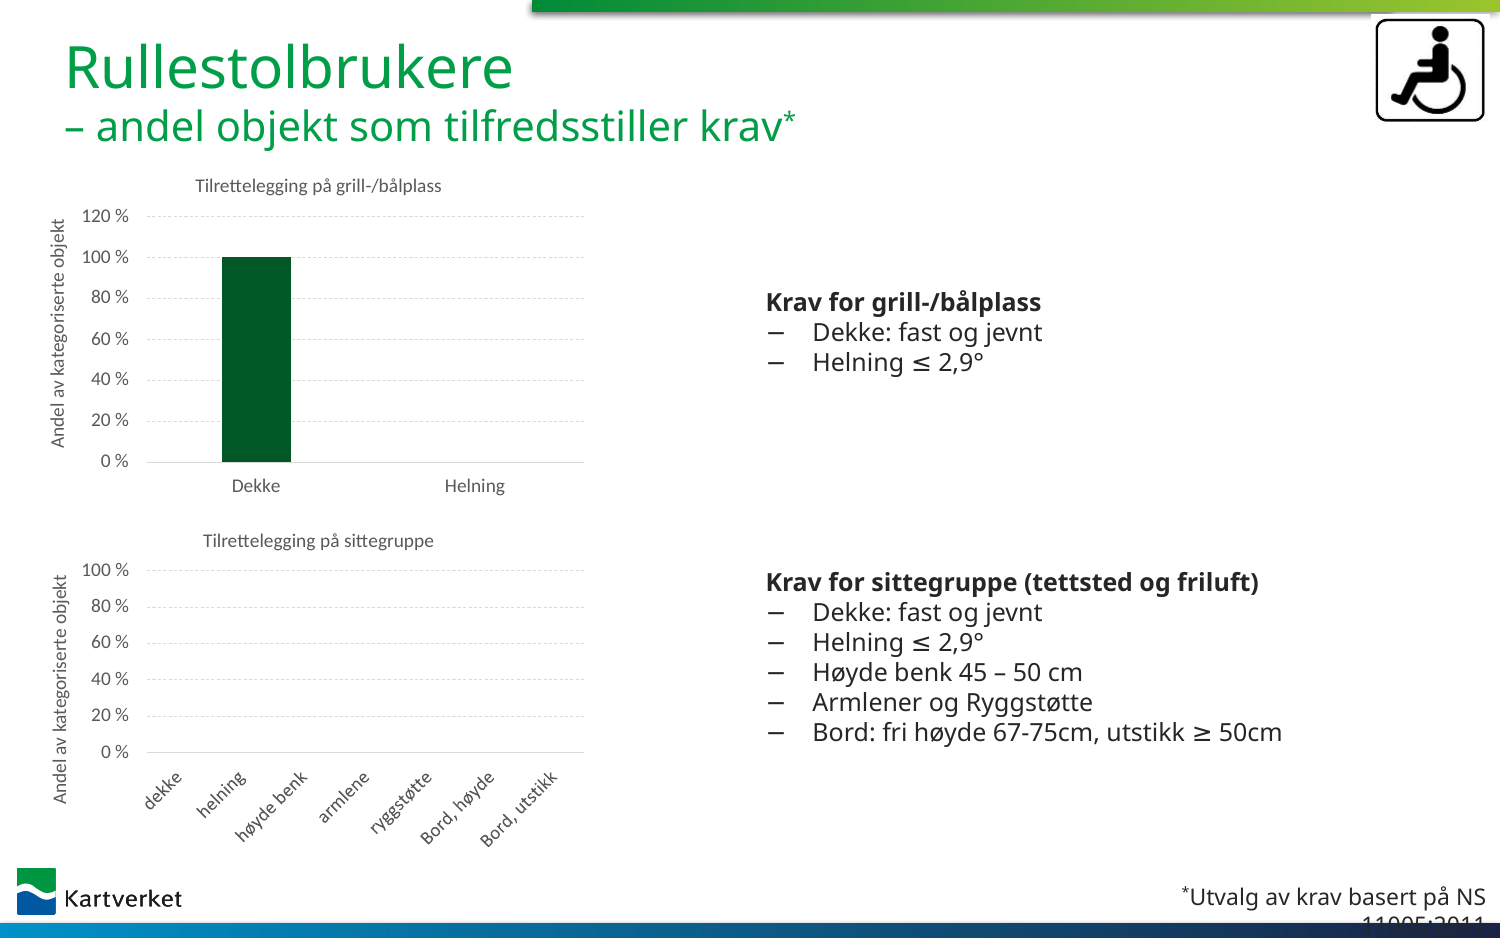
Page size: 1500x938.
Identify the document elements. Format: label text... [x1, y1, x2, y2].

picture [1371, 13, 1491, 127]
picture [41, 520, 596, 859]
text_box Rullestolbrukere – andel objekt som tilfredsstiller krav* [49, 14, 1431, 158]
picture [41, 166, 596, 505]
text_box *Utvalg av krav basert på NS 11005:2011 [1068, 873, 1500, 938]
text_box Krav for sittegruppe (tettsted og friluft) Dekke: fast og jevnt Helning ≤ 2,9° Høyde benk 45 – 50 cm Armlener og Ryggstøtte Bord: fri høyde 67-75cm, utstikk ≥ 50cm [750, 559, 1500, 754]
text_box Krav for grill-/bålplass Dekke: fast og jevnt Helning ≤ 2,9° [750, 279, 1452, 384]
